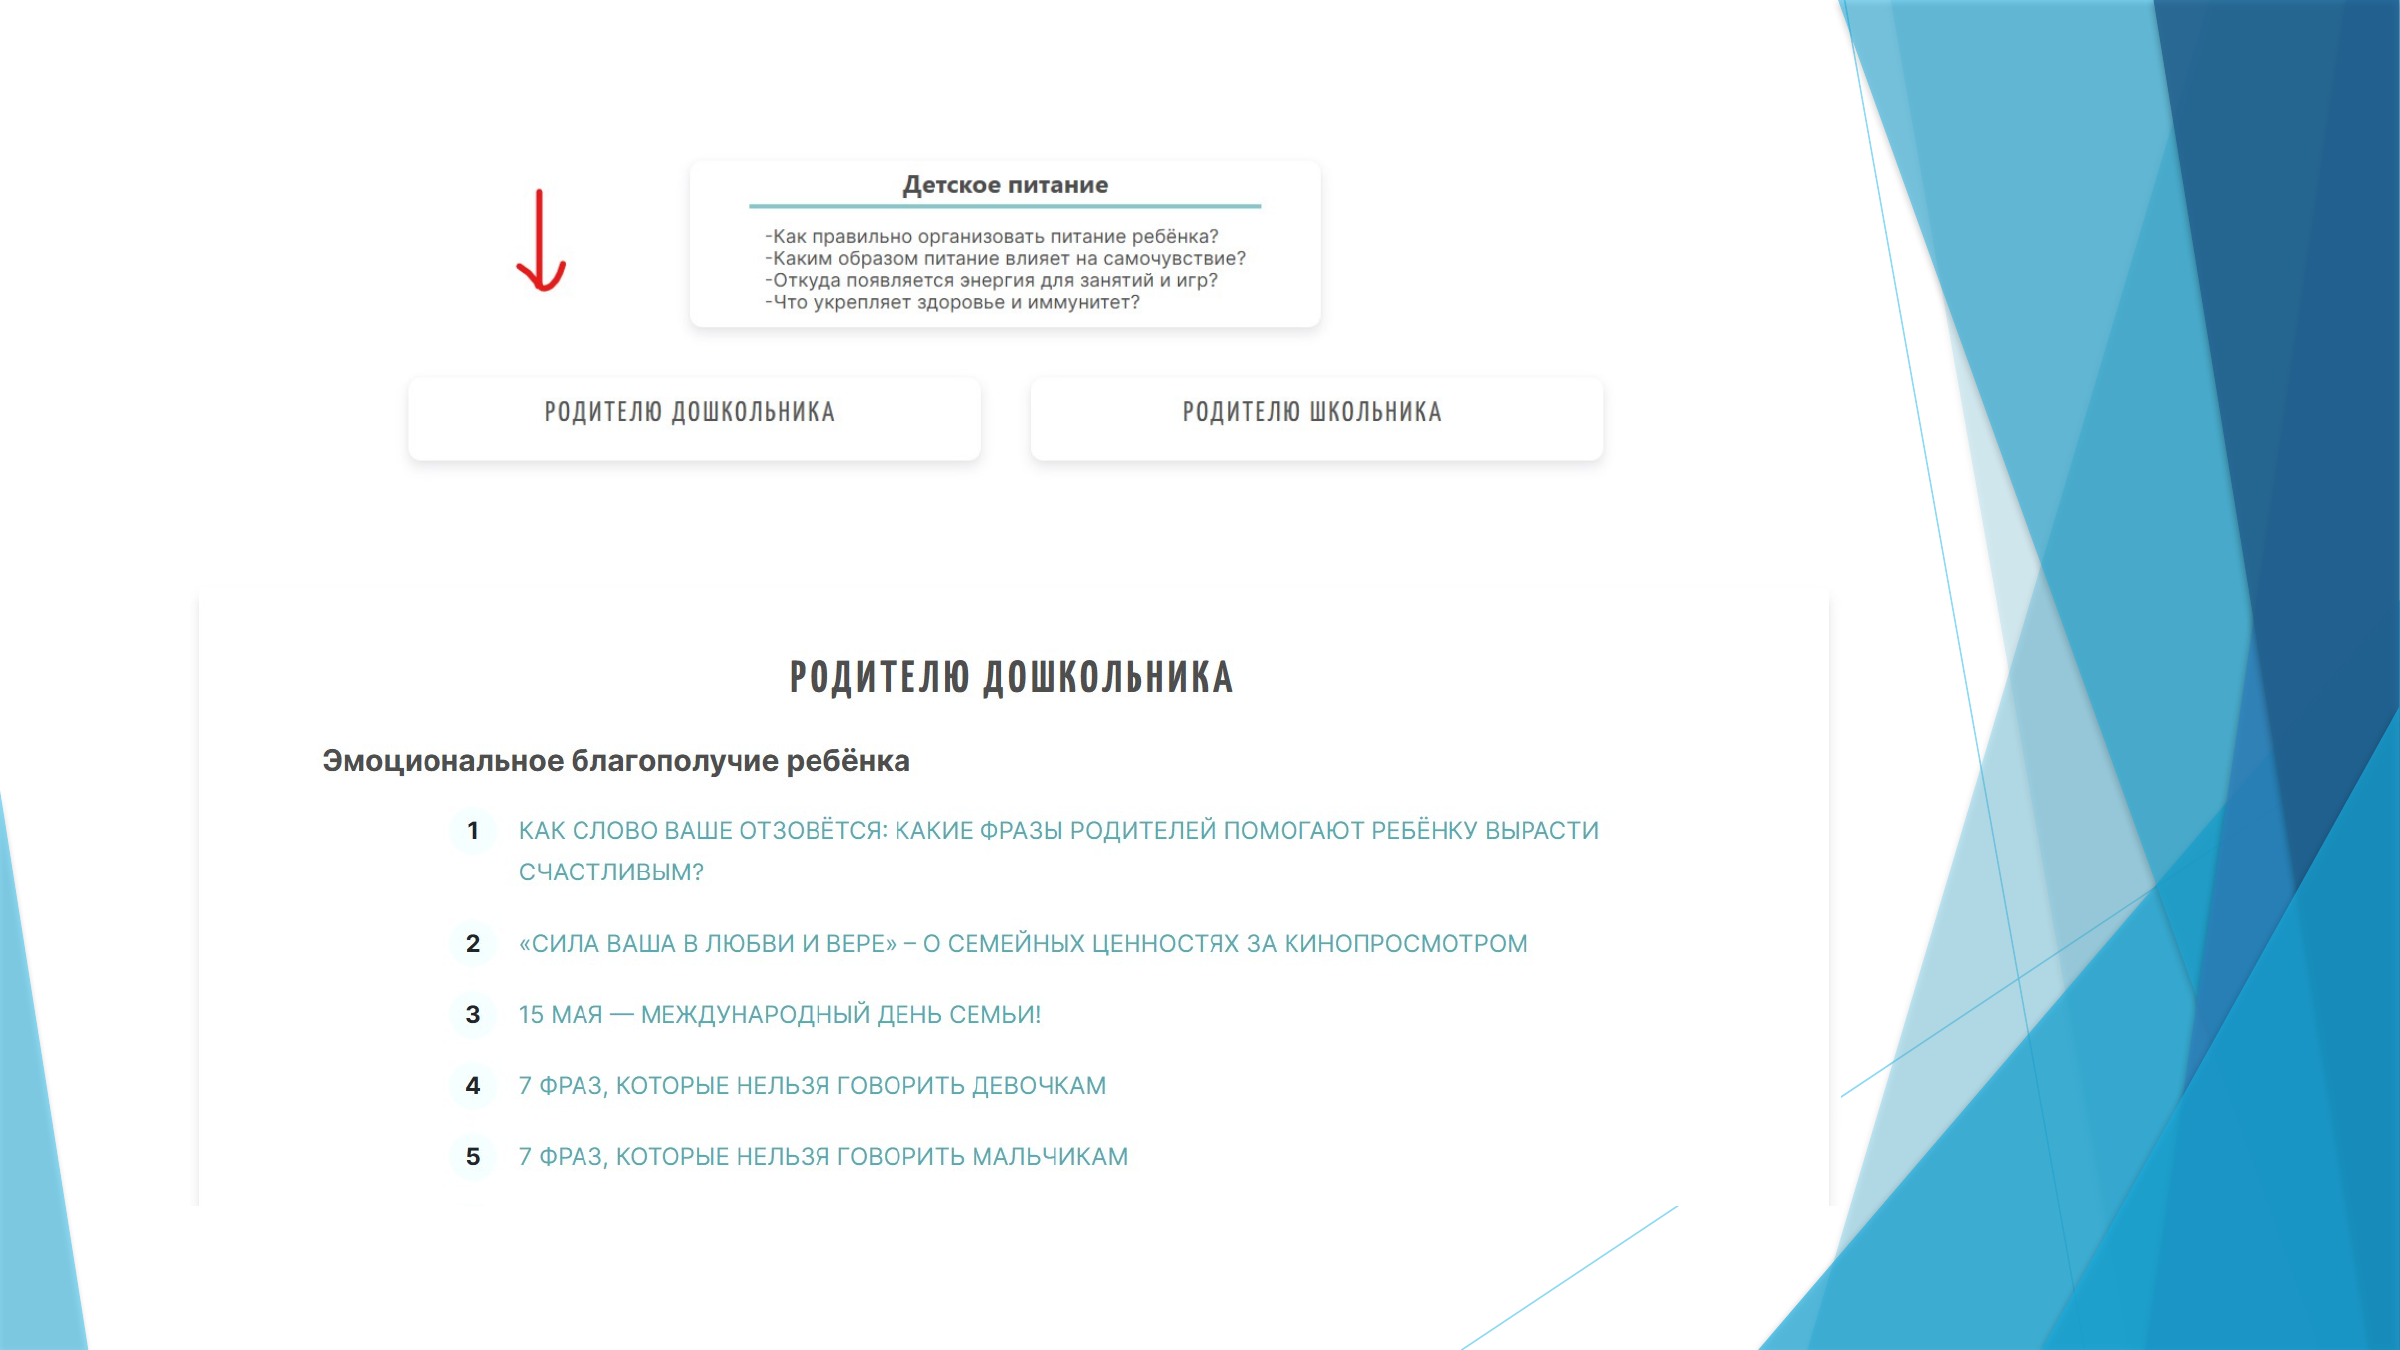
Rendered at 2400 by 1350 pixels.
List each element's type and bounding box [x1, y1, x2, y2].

picture [189, 538, 1841, 1207]
picture [324, 46, 1739, 521]
